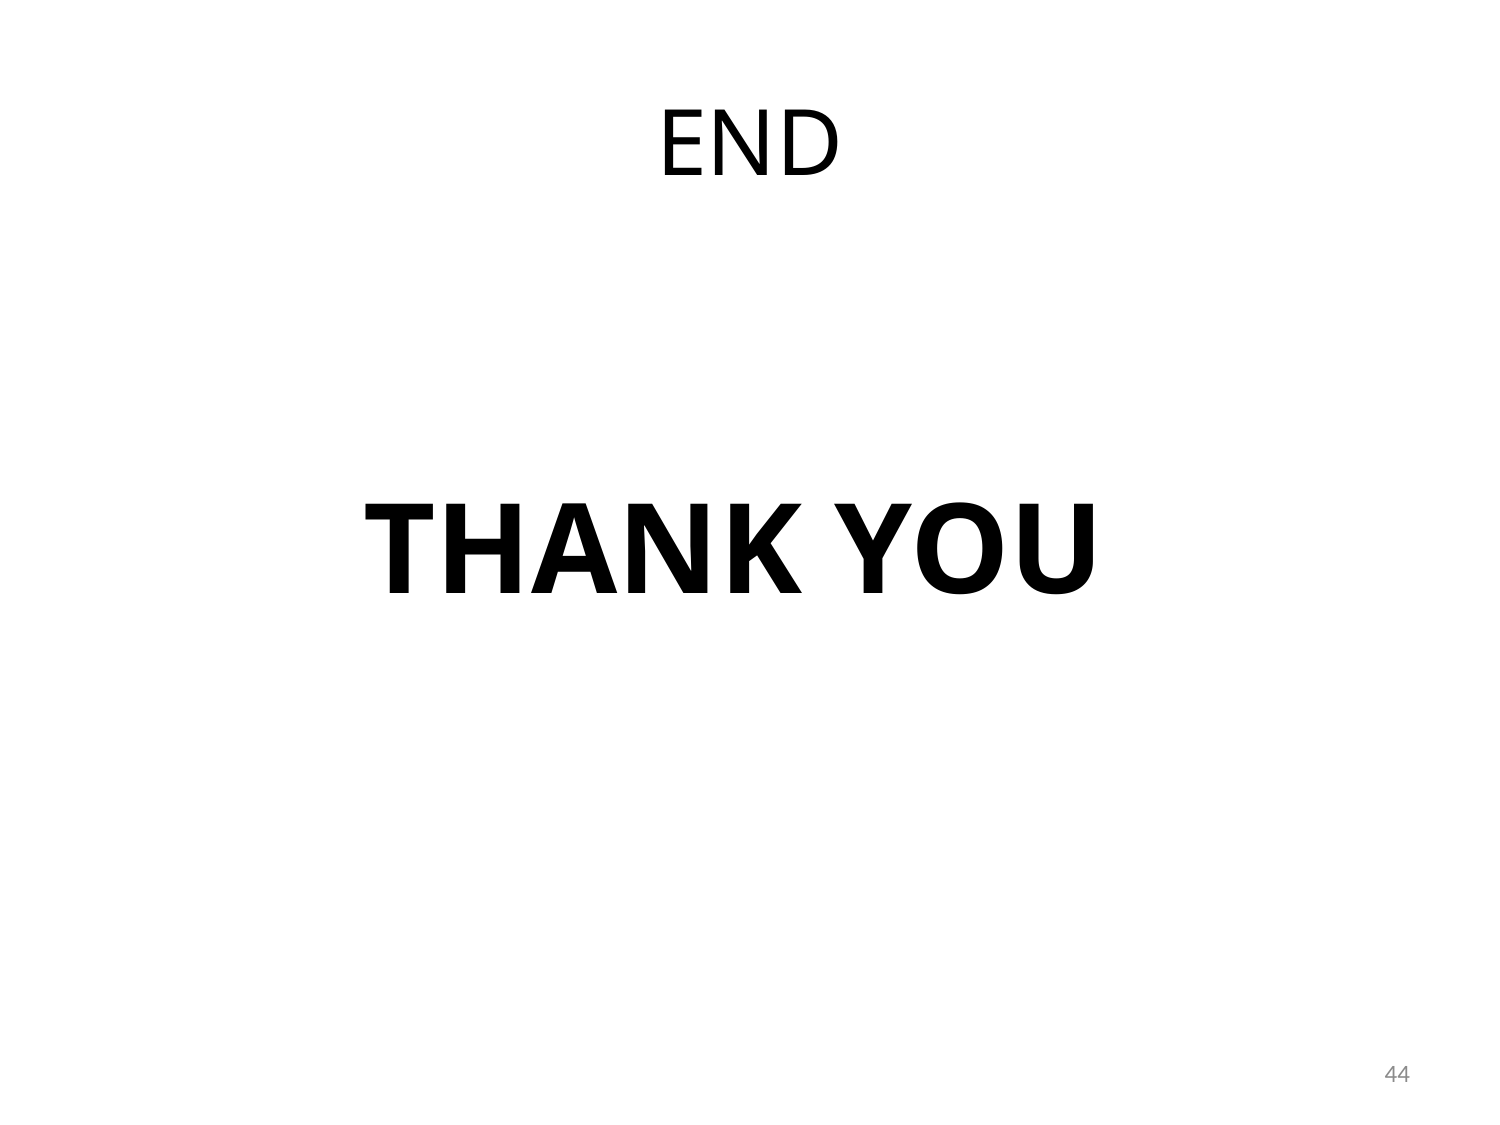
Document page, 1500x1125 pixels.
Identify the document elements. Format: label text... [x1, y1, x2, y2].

list THANK YOU [75, 262, 1425, 1005]
title END [75, 45, 1425, 233]
slide_number 44 [1074, 1042, 1425, 1103]
